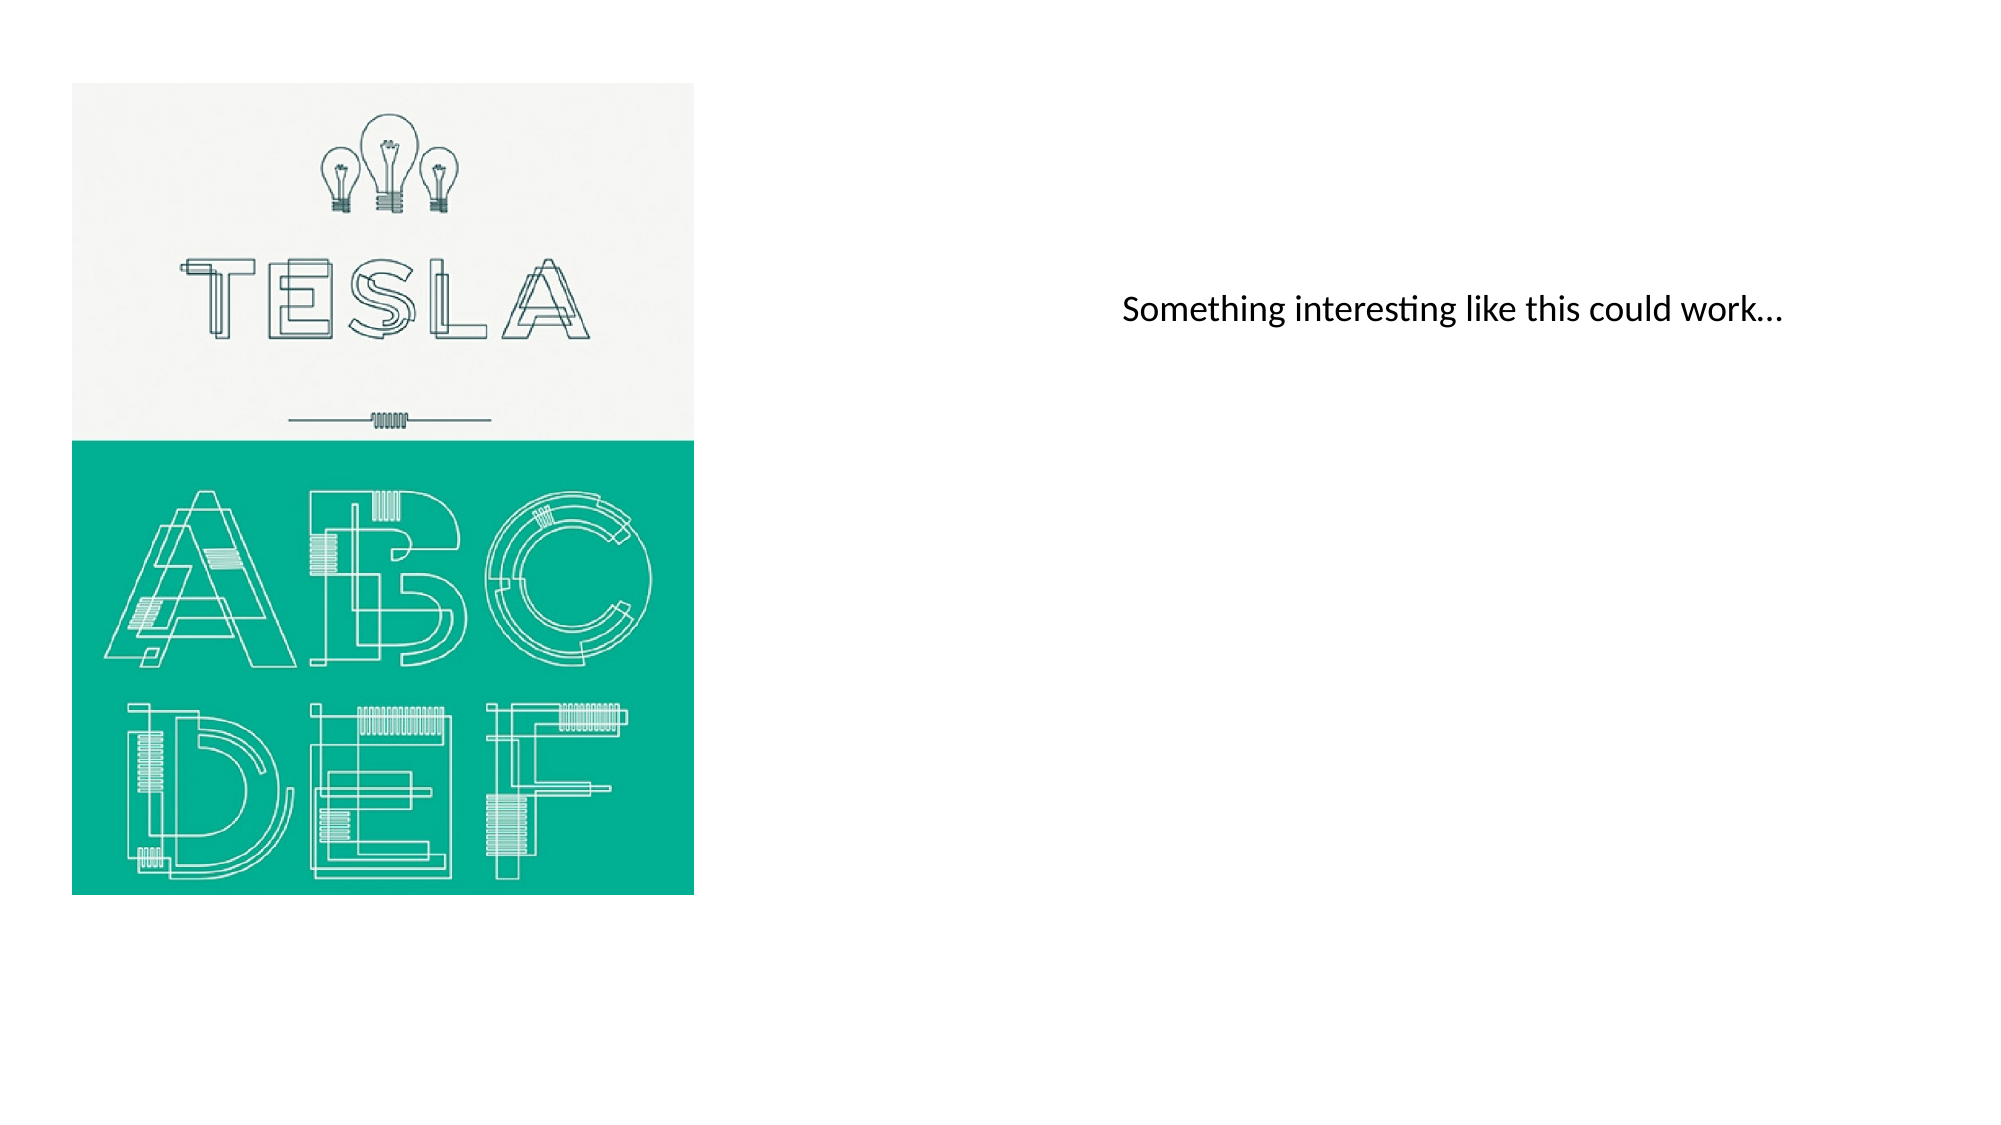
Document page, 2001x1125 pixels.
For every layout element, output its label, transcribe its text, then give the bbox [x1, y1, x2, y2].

picture [72, 82, 694, 895]
text_box Something interesting like this could work… [1107, 276, 1799, 382]
